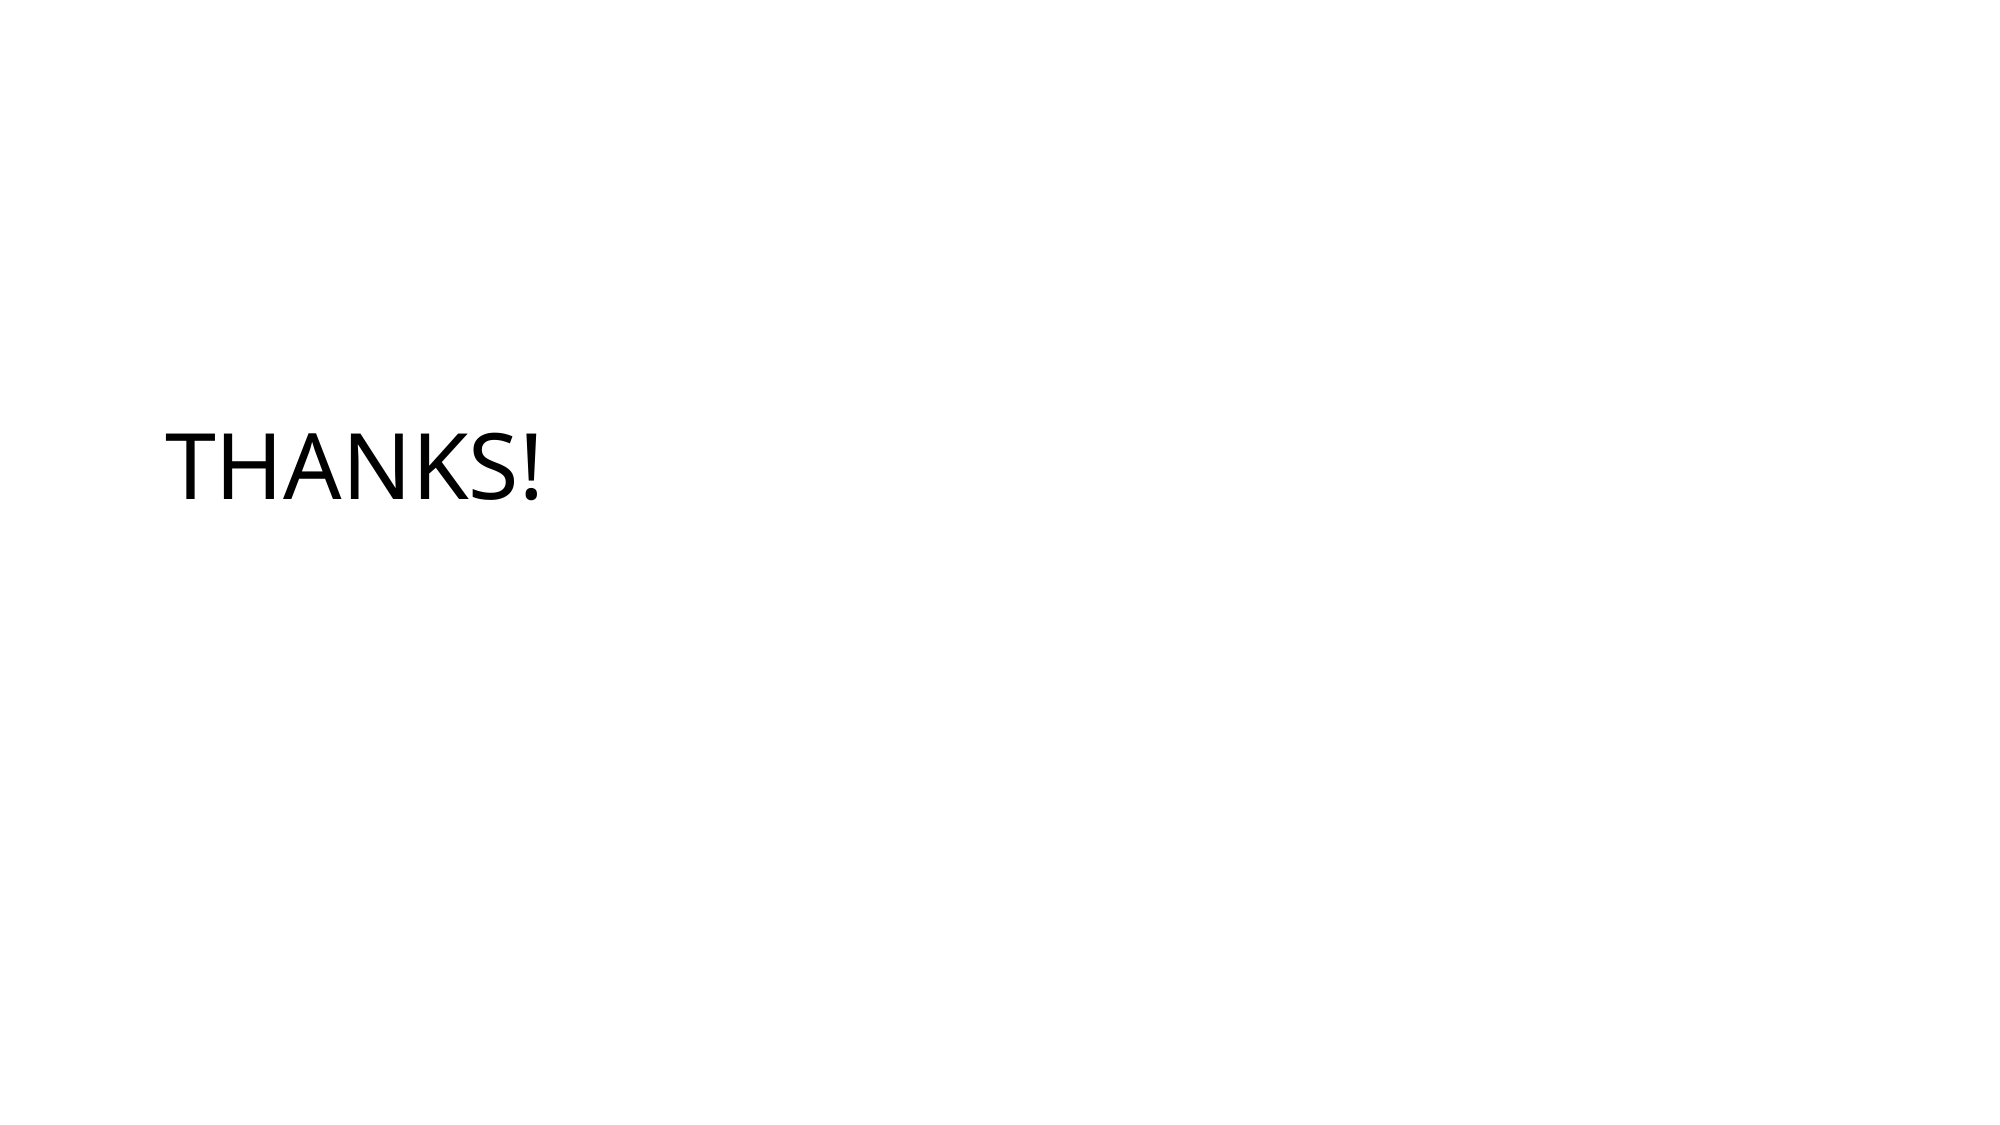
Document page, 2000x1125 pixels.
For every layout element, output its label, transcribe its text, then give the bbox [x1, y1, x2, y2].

title THANKS! [149, 349, 1850, 591]
